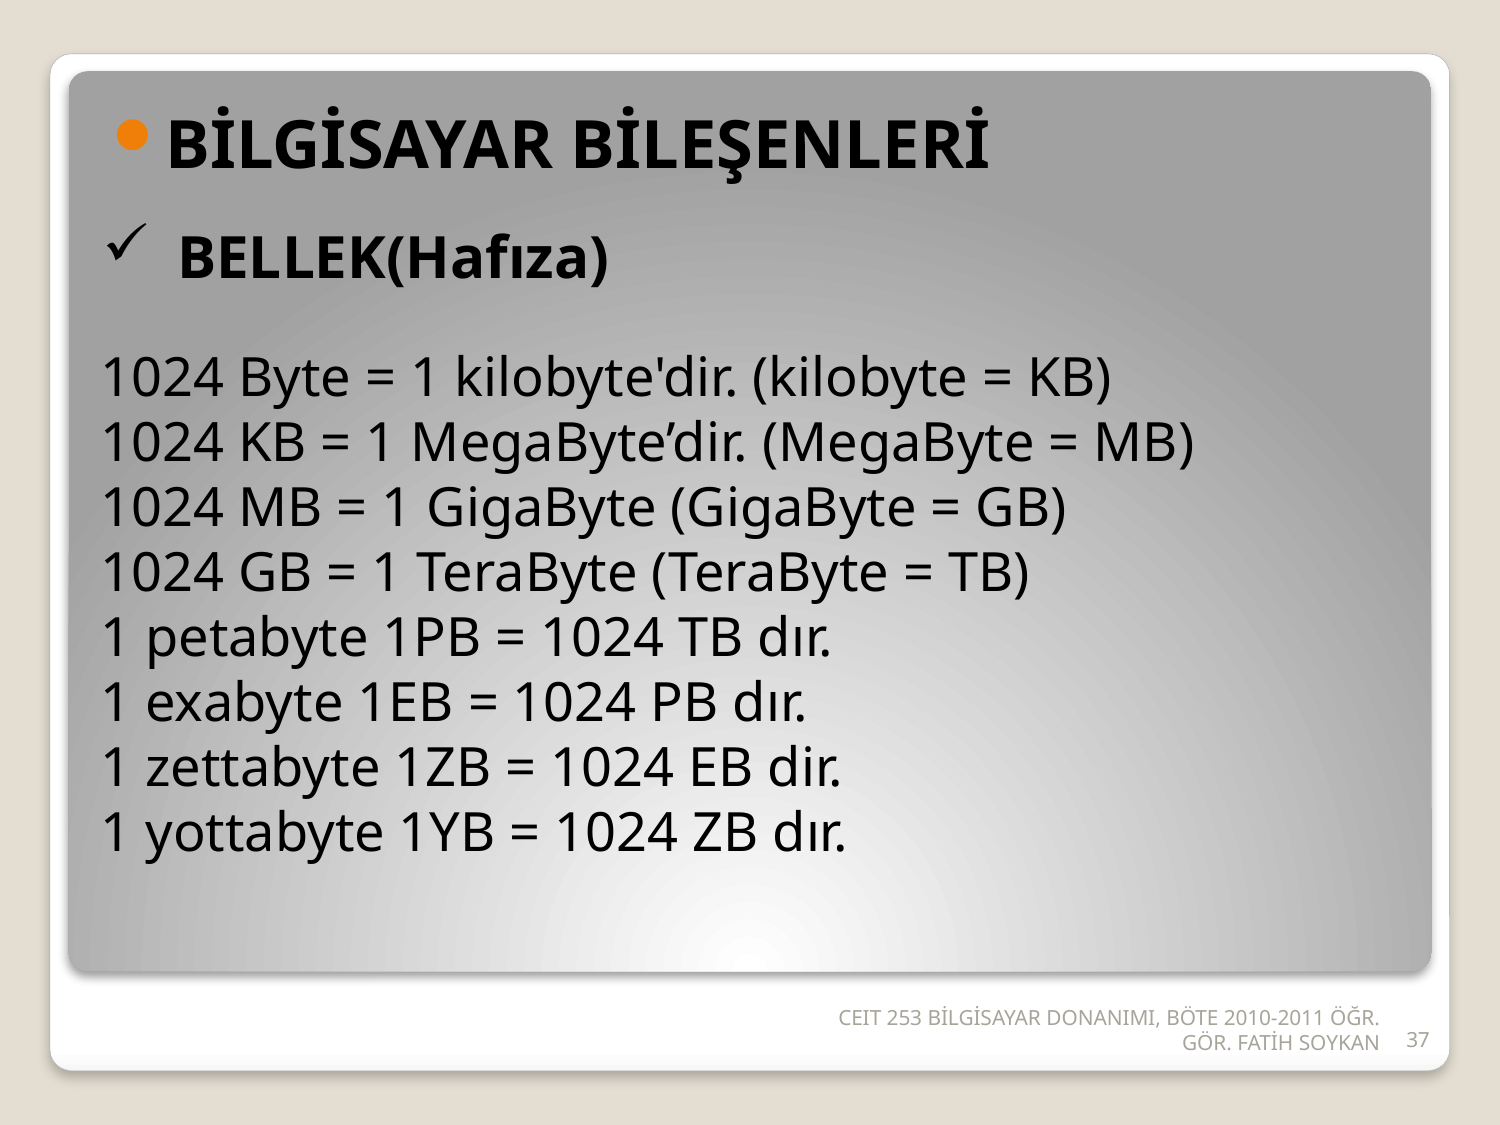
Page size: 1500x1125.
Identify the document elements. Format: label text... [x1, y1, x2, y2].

text_box 1024 Byte = 1 kilobyte'dir. (kilobyte = KB) 1024 KB = 1 MegaByte’dir. (MegaByte = MB) 1024 MB = 1 GigaByte (GigaByte = GB) 1024 GB = 1 TeraByte (TeraByte = TB) 1 petabyte 1PB = 1024 TB dır. 1 exabyte 1EB = 1024 PB dır. 1 zettabyte 1ZB = 1024 EB dir. 1 yottabyte 1YB = 1024 ZB dır. [85, 334, 1413, 870]
footer CEIT 253 BİLGİSAYAR DONANIMI, BÖTE 2010-2011 ÖĞR. GÖR. FATİH SOYKAN [800, 1002, 1395, 1063]
text_box BELLEK(Hafıza) [87, 162, 1413, 298]
list BİLGİSAYAR BİLEŞENLERİ [82, 86, 1425, 300]
slide_number 37 [1395, 1002, 1445, 1063]
